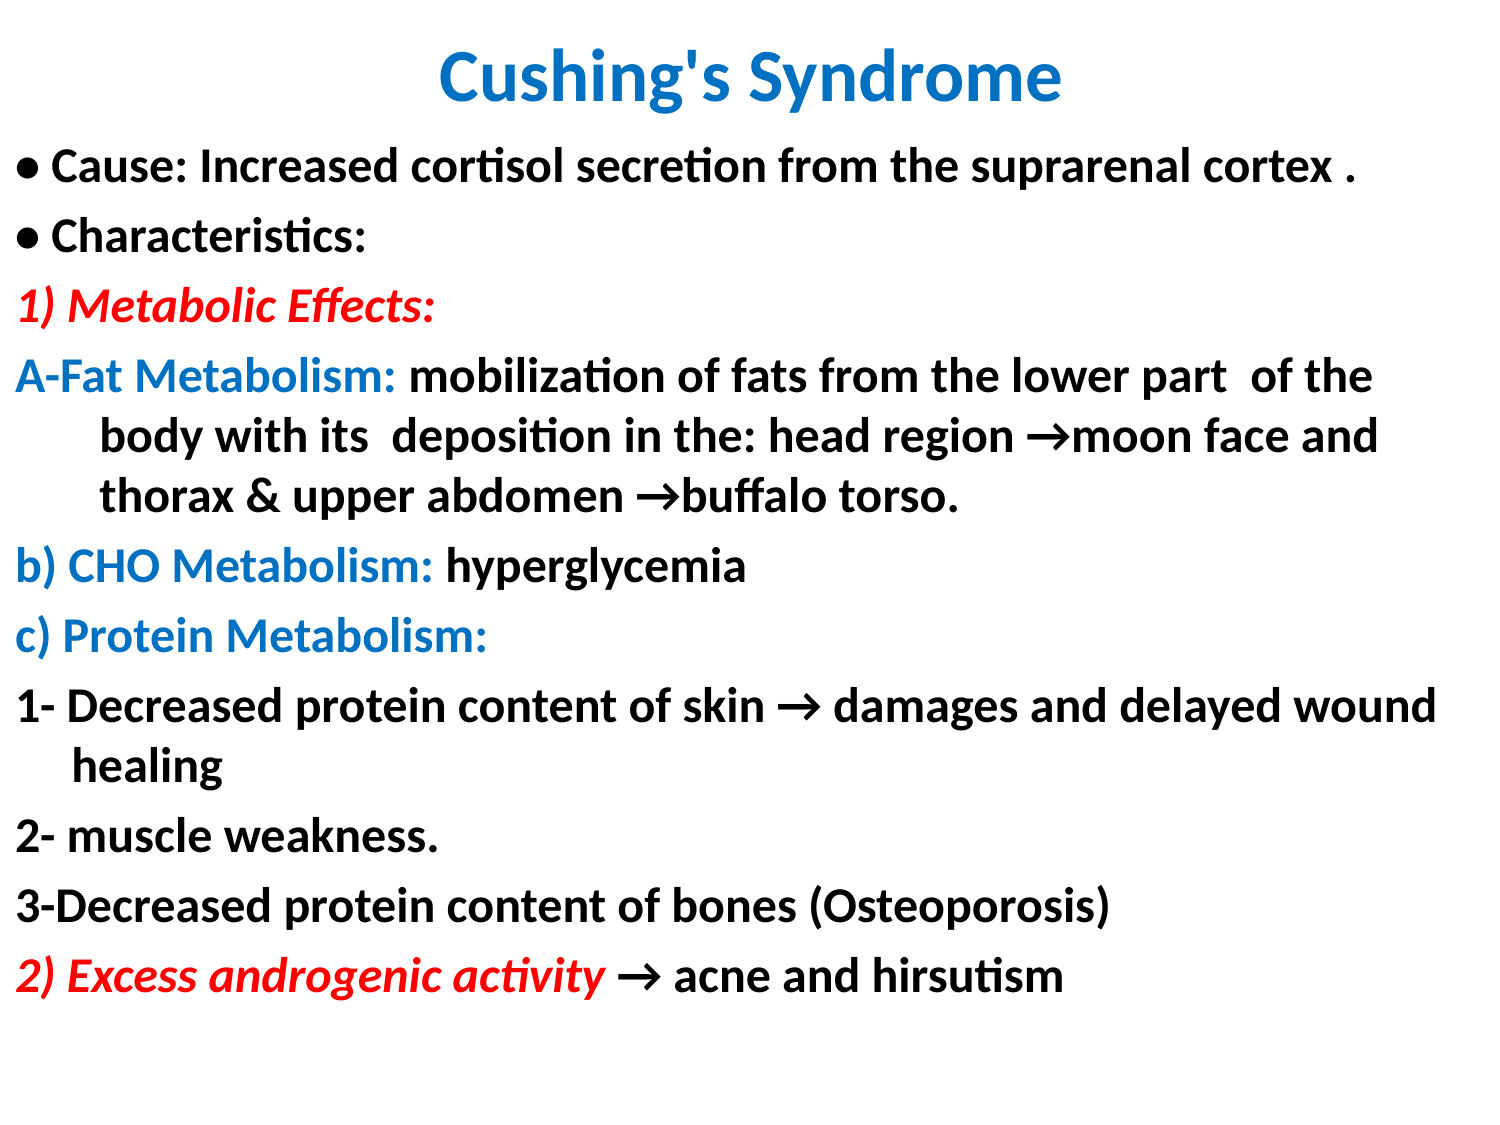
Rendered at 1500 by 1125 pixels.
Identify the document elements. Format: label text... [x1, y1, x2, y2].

list • Cause: Increased cortisol secretion from the suprarenal cortex . • Characteristics: 1) Metabolic Effects: A-Fat Metabolism: mobilization of fats from the lower part of the body with its deposition in the: head region →moon face and thorax & upper abdomen →buffalo torso. b) CHO Metabolism: hyperglycemia c) Protein Metabolism: 1- Decreased protein content of skin → damages and delayed wound healing 2- muscle weakness. 3-Decreased protein content of bones (Osteoporosis) 2) Excess androgenic activity → acne and hirsutism [0, 125, 1500, 1106]
title Cushing's Syndrome [76, 0, 1427, 125]
